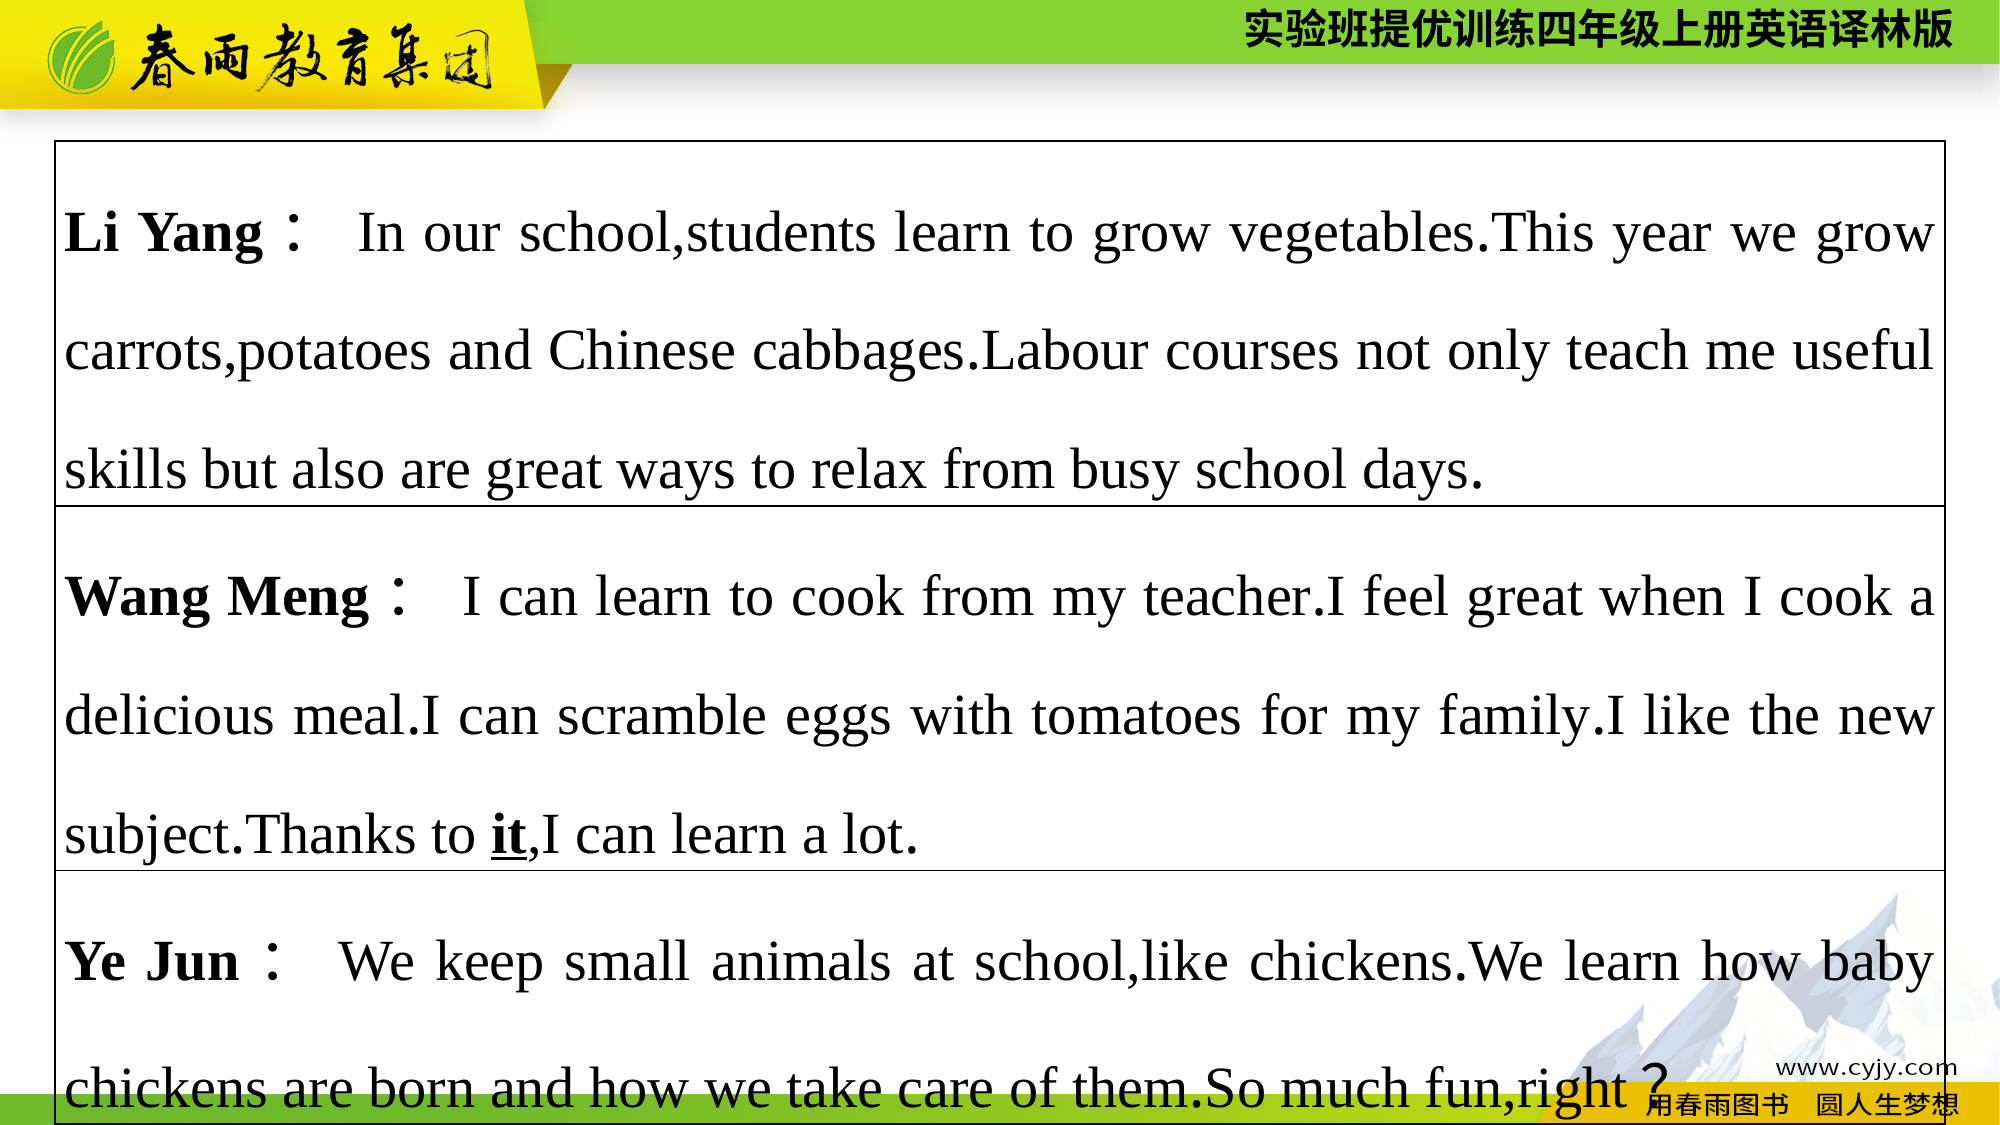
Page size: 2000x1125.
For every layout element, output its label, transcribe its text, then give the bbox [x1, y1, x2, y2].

table_header Li Yang：In our school,students learn to grow vegetables.This year we grow carrots,potatoes and Chinese cabbages.Labour courses not only teach me useful skills but also are great ways to relax from busy school days. [56, 142, 1944, 505]
table_cell Ye Jun：We keep small animals at school,like chickens.We learn how baby chickens are born and how we take care of them.So much fun,right？ [56, 871, 1944, 1123]
picture [0, 0, 2000, 1125]
table_cell Wang Meng：I can learn to cook from my teacher.I feel great when I cook a delicious meal.I can scramble eggs with tomatoes for my family.I like the new subject.Thanks to it,I can learn a lot. [56, 507, 1944, 870]
